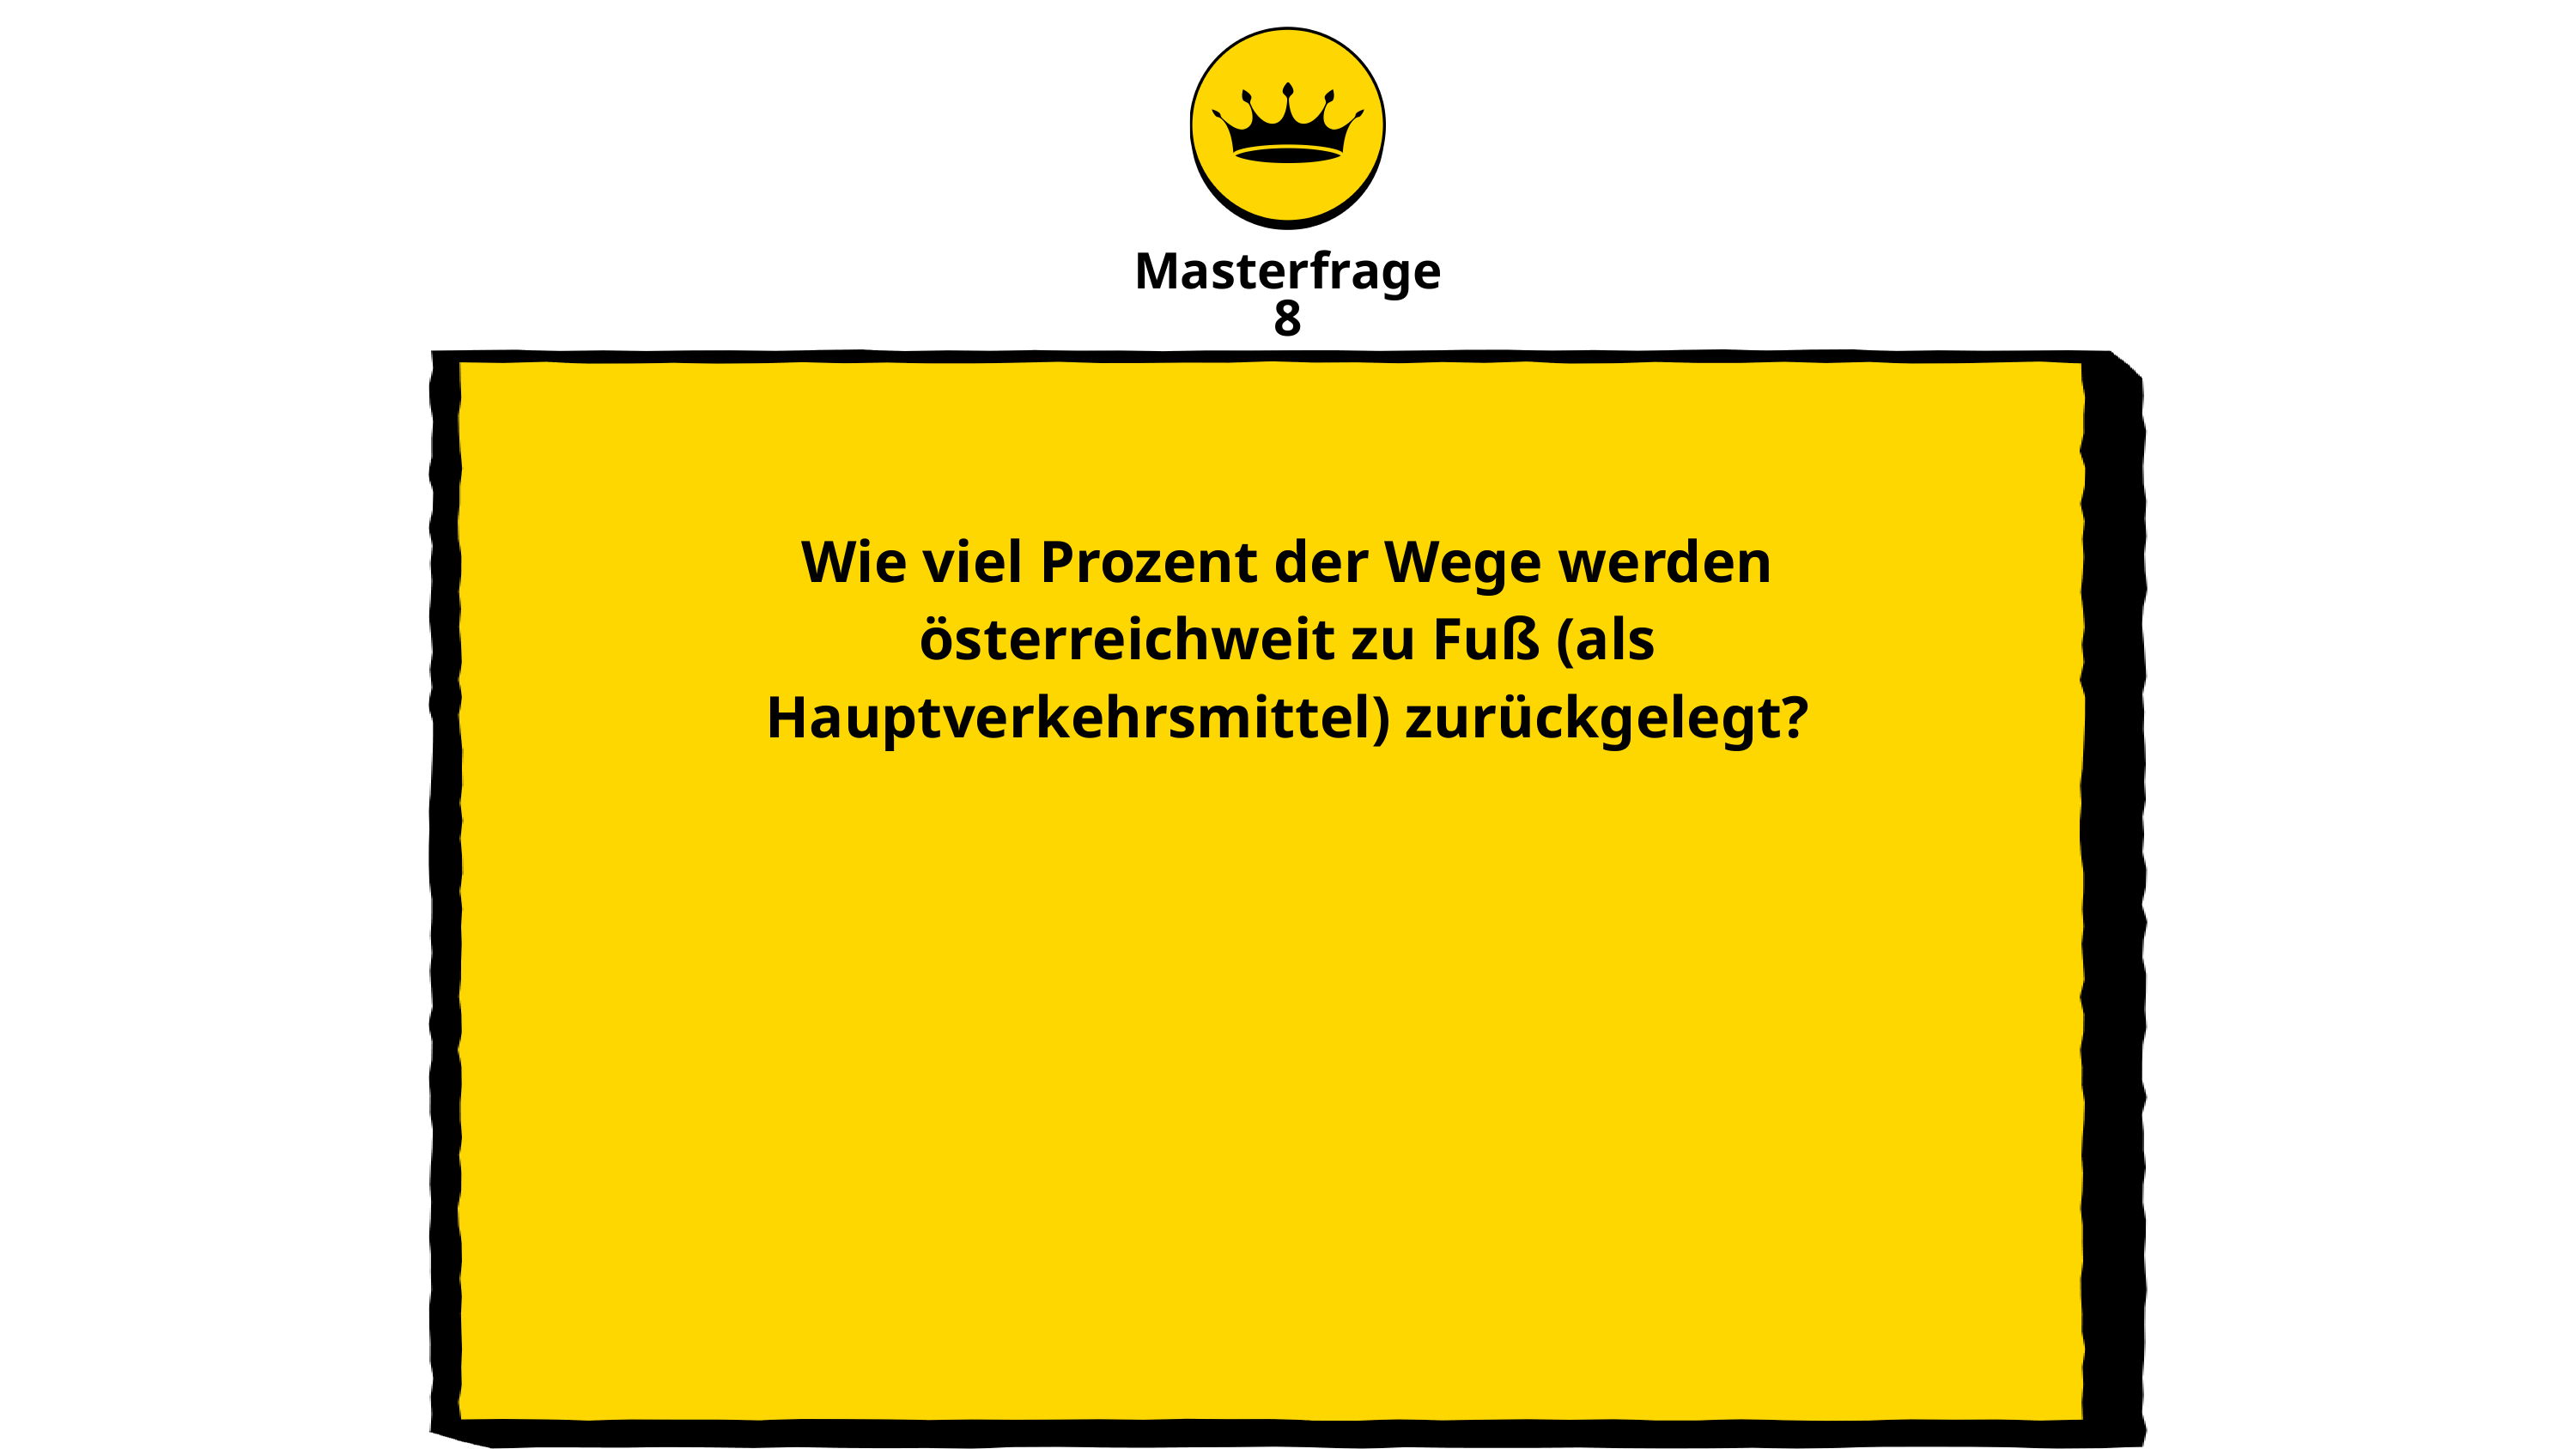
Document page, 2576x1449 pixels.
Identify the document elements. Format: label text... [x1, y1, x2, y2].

text_box [1212, 82, 1364, 163]
text_box Masterfrage 8 [643, 245, 1932, 352]
text_box [428, 349, 2148, 1449]
text_box Wie viel Prozent der Wege werden österreichweit zu Fuß (als Hauptverkehrsmittel) zurückgelegt? [643, 509, 1932, 755]
text_box [1189, 27, 1386, 230]
